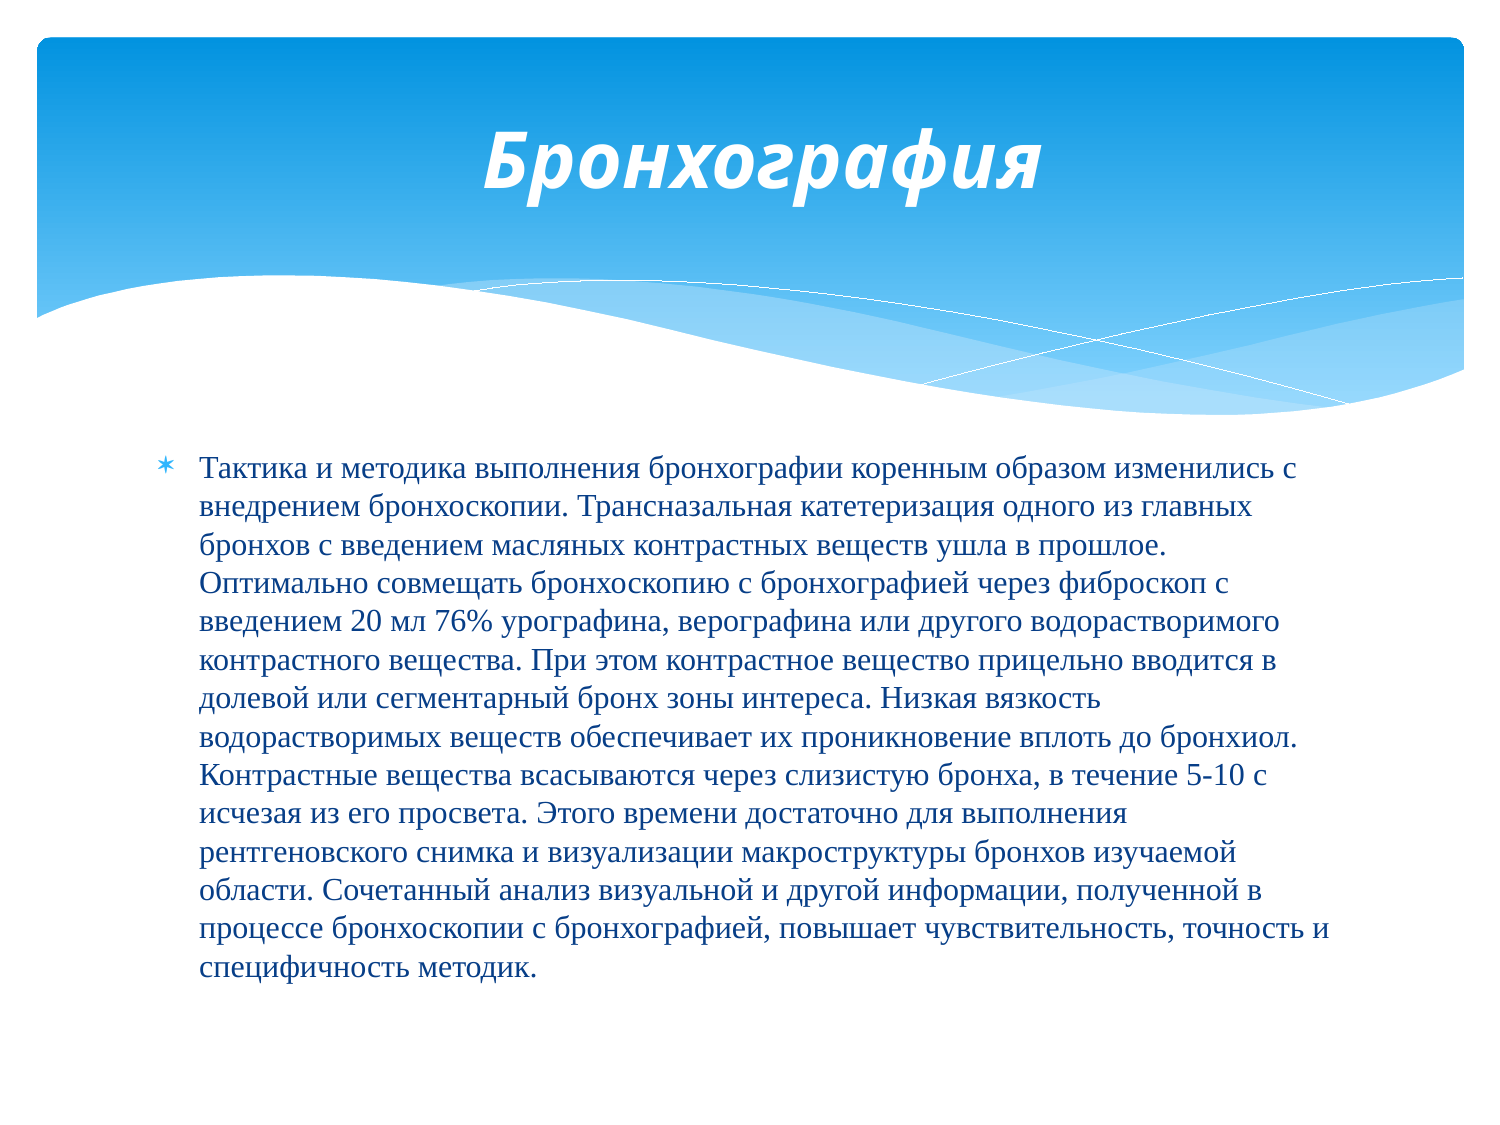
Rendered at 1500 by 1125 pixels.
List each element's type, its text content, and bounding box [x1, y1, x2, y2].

title Бронхография [88, 101, 1439, 308]
list Тактика и методика выполнения бронхографии коренным образом изменились с внедрением бронхоскопии. Трансназальная катетеризация одного из главных бронхов с введением масляных контрастных веществ ушла в прошлое. Оптимально совмещать бронхоскопию с бронхографией через фиброскоп с введением 20 мл 76% урографина, верографина или другого водорастворимого контрастного вещества. При этом контрастное вещество прицельно вводится в долевой или сегментарный бронх зоны интереса. Низкая вязкость водорастворимых веществ обеспечивает их проникновение вплоть до бронхиол. Контрастные вещества всасываются через слизистую бронха, в течение 5-10 с исчезая из его просвета. Этого времени достаточно для выполнения рентгеновского снимка и визуализации макроструктуры бронхов изучаемой области. Сочетанный анализ визуальной и другой информации, полученной в процессе бронхоскопии с бронхографией, повышает чувствительность, точность и специфичность методик. [143, 438, 1359, 1005]
